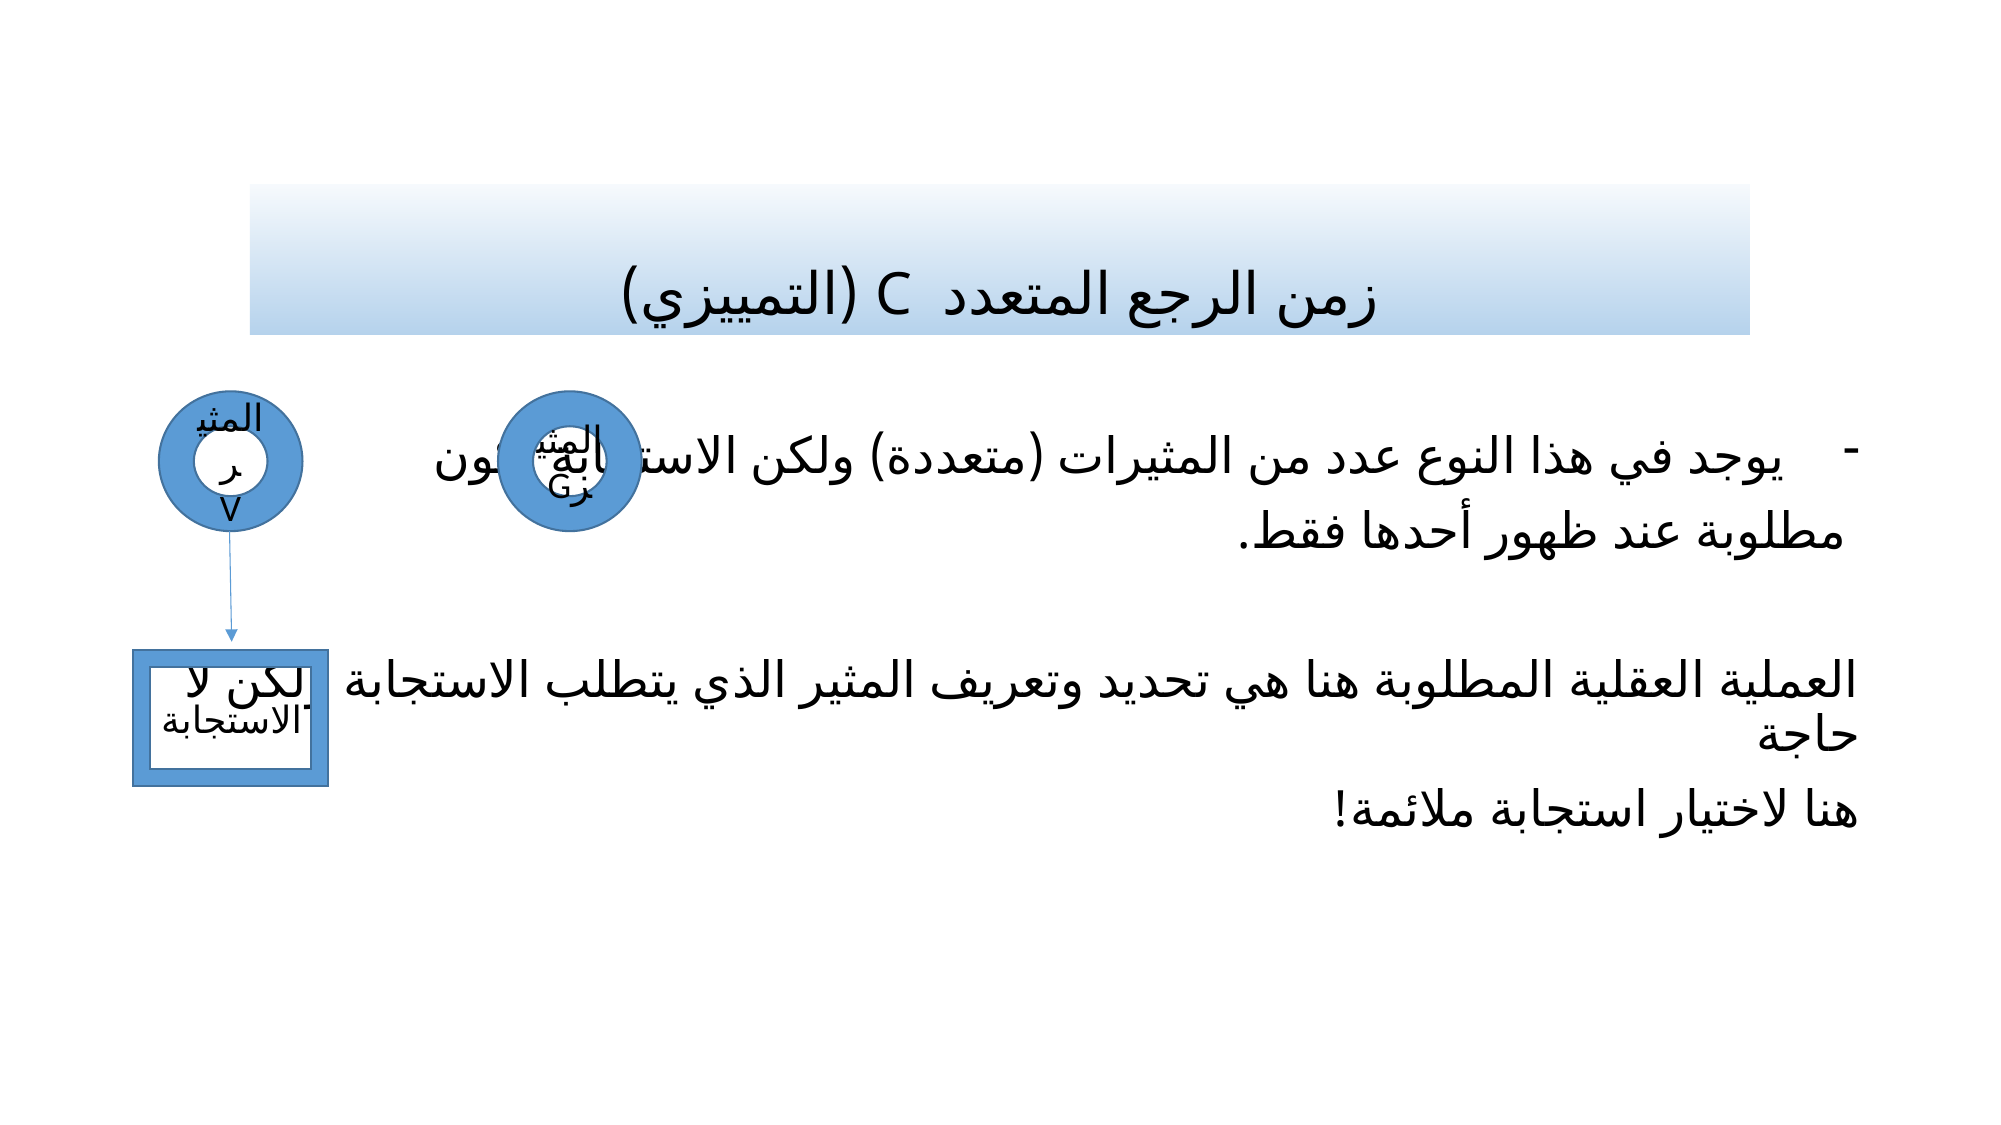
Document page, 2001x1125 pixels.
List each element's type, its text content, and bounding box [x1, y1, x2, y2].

text_box [132, 649, 329, 787]
text_box المثيرG [496, 390, 643, 533]
text_box المثير V [157, 390, 304, 533]
subtitle يوجد في هذا النوع عدد من المثيرات (متعددة) ولكن الاستجابة تكون مطلوبة عند ظهور أحدها فقط. العملية العقلية المطلوبة هنا هي تحديد وتعريف المثير الذي يتطلب الاستجابة ولكن لا حاجة هنا لاختيار استجابة ملائمة! [117, 422, 1875, 1076]
title زمن الرجع المتعدد C (التمييزي) [249, 184, 1750, 335]
text_box الاستجابة [146, 688, 317, 749]
